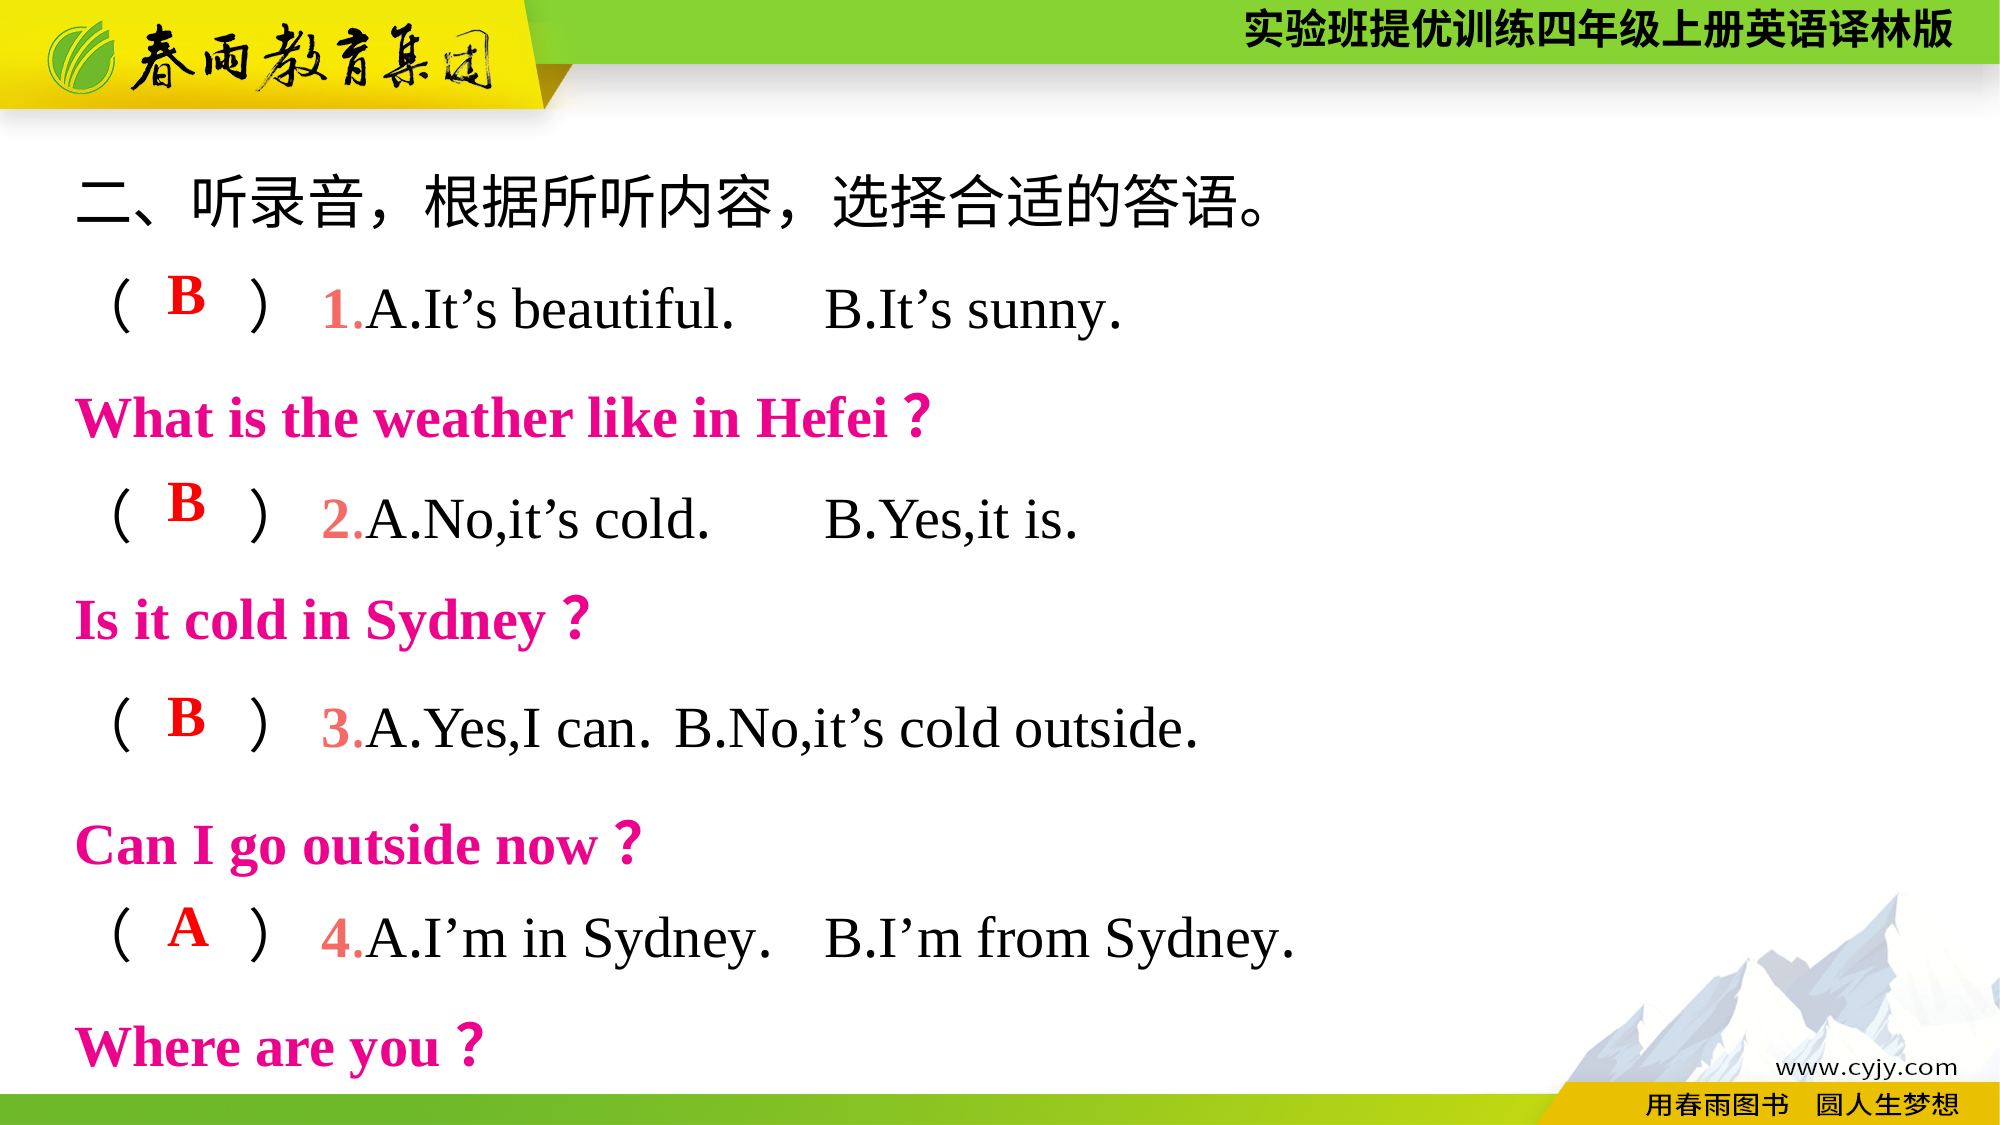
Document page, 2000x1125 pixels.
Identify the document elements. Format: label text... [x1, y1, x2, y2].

list 二、听录音，根据所听内容，选择合适的答语。 （ ）1.A.It’s beautiful. B.It’s sunny. （ ）2.A.No,it’s cold. B.Yes,it is. （ ）3.A.Yes,I can. B.No,it’s cold outside. （ ）4.A.I’m in Sydney. B.I’m from Sydney. [222, 457, 1944, 538]
text_box Can I go outside now？ [59, 763, 1944, 884]
text_box B [152, 249, 222, 335]
list 二、听录音，根据所听内容，选择合适的答语。 （ ）1.A.It’s beautiful. B.It’s sunny. （ ）2.A.No,it’s cold. B.Yes,it is. （ ）3.A.Yes,I can. B.No,it’s cold outside. （ ）4.A.I’m in Sydney. B.I’m from Sydney. [225, 884, 1944, 965]
text_box What is the weather like in Hefei？ [59, 336, 1944, 457]
text_box Is it cold in Sydney？ [59, 538, 1944, 659]
list 二、听录音，根据所听内容，选择合适的答语。 （ ）1.A.It’s beautiful. B.It’s sunny. （ ）2.A.No,it’s cold. B.Yes,it is. （ ）3.A.Yes,I can. B.No,it’s cold outside. （ ）4.A.I’m in Sydney. B.I’m from Sydney. [59, 884, 153, 965]
text_box B [152, 456, 222, 541]
list 二、听录音，根据所听内容，选择合适的答语。 （ ）1.A.It’s beautiful. B.It’s sunny. （ ）2.A.No,it’s cold. B.Yes,it is. （ ）3.A.Yes,I can. B.No,it’s cold outside. （ ）4.A.I’m in Sydney. B.I’m from Sydney. [59, 122, 1944, 336]
text_box Where are you？ [59, 965, 1944, 1086]
list 二、听录音，根据所听内容，选择合适的答语。 （ ）1.A.It’s beautiful. B.It’s sunny. （ ）2.A.No,it’s cold. B.Yes,it is. （ ）3.A.Yes,I can. B.No,it’s cold outside. （ ）4.A.I’m in Sydney. B.I’m from Sydney. [59, 457, 152, 538]
picture [0, 0, 2000, 1125]
text_box B [153, 670, 222, 756]
text_box A [153, 880, 225, 966]
list 二、听录音，根据所听内容，选择合适的答语。 （ ）1.A.It’s beautiful. B.It’s sunny. （ ）2.A.No,it’s cold. B.Yes,it is. （ ）3.A.Yes,I can. B.No,it’s cold outside. （ ）4.A.I’m in Sydney. B.I’m from Sydney. [59, 659, 1944, 763]
